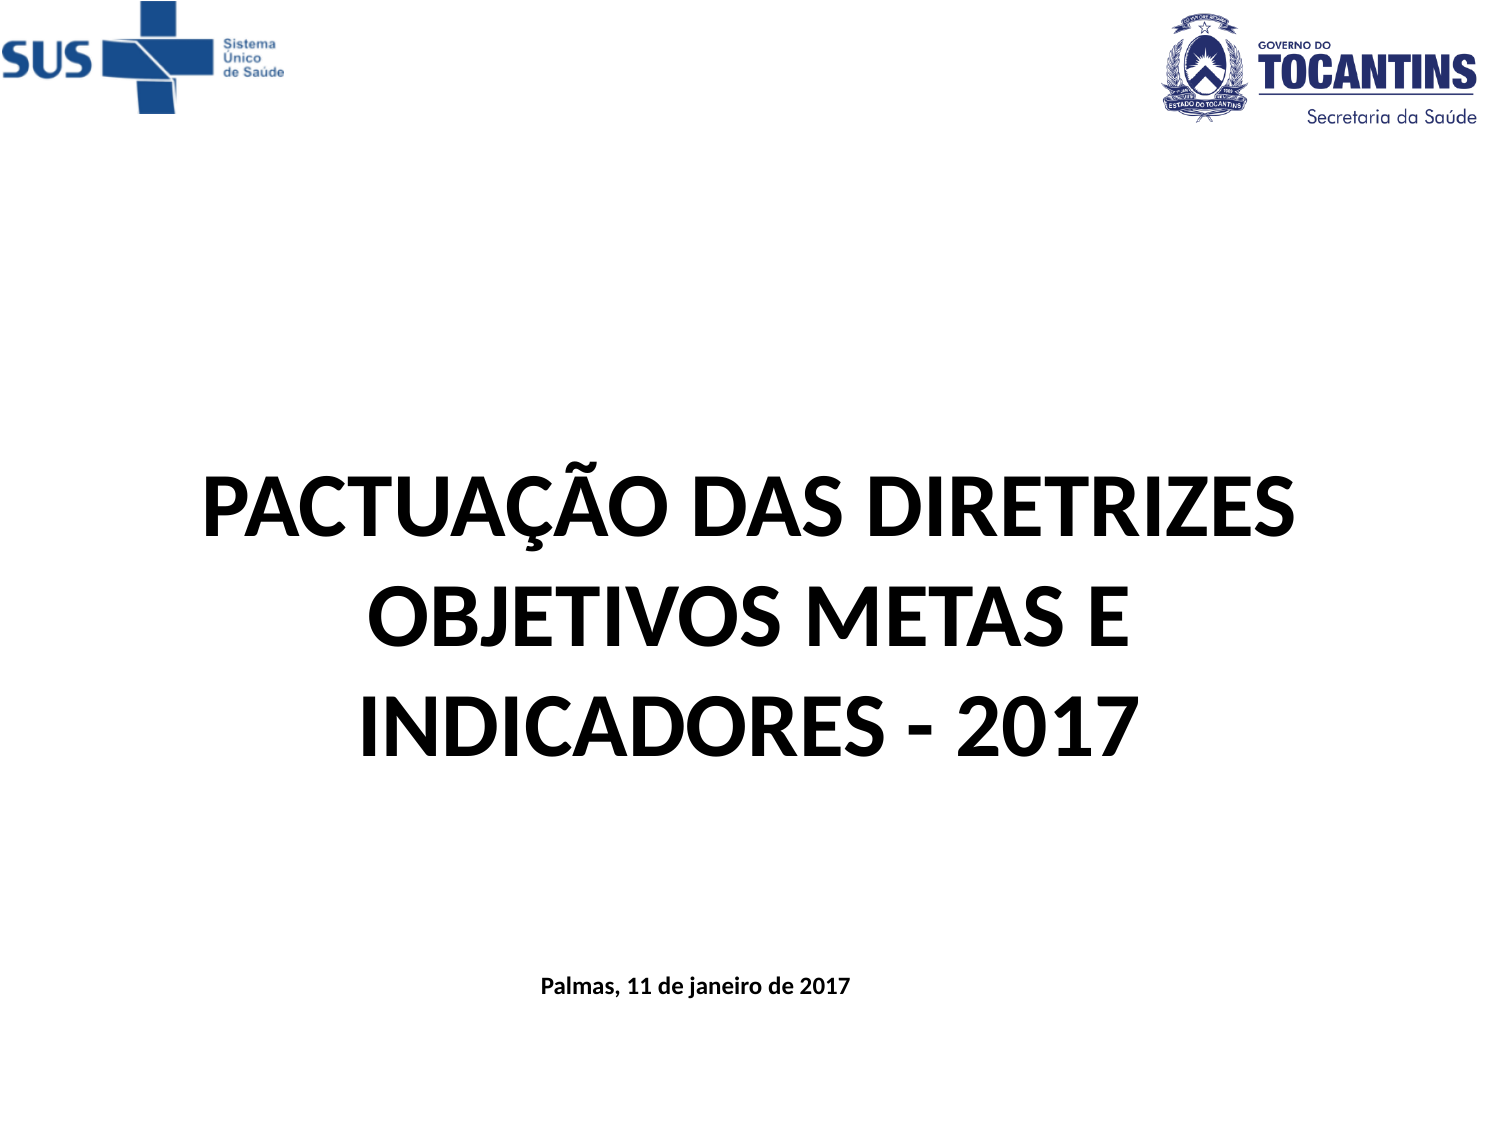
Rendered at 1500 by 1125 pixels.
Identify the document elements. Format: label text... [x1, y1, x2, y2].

title PACTUAÇÃO DAS DIRETRIZES OBJETIVOS METAS E INDICADORES - 2017 [112, 302, 1388, 917]
picture [2, 1, 284, 114]
picture [1139, 3, 1498, 132]
text_box Palmas, 11 de janeiro de 2017 [58, 960, 1334, 1008]
